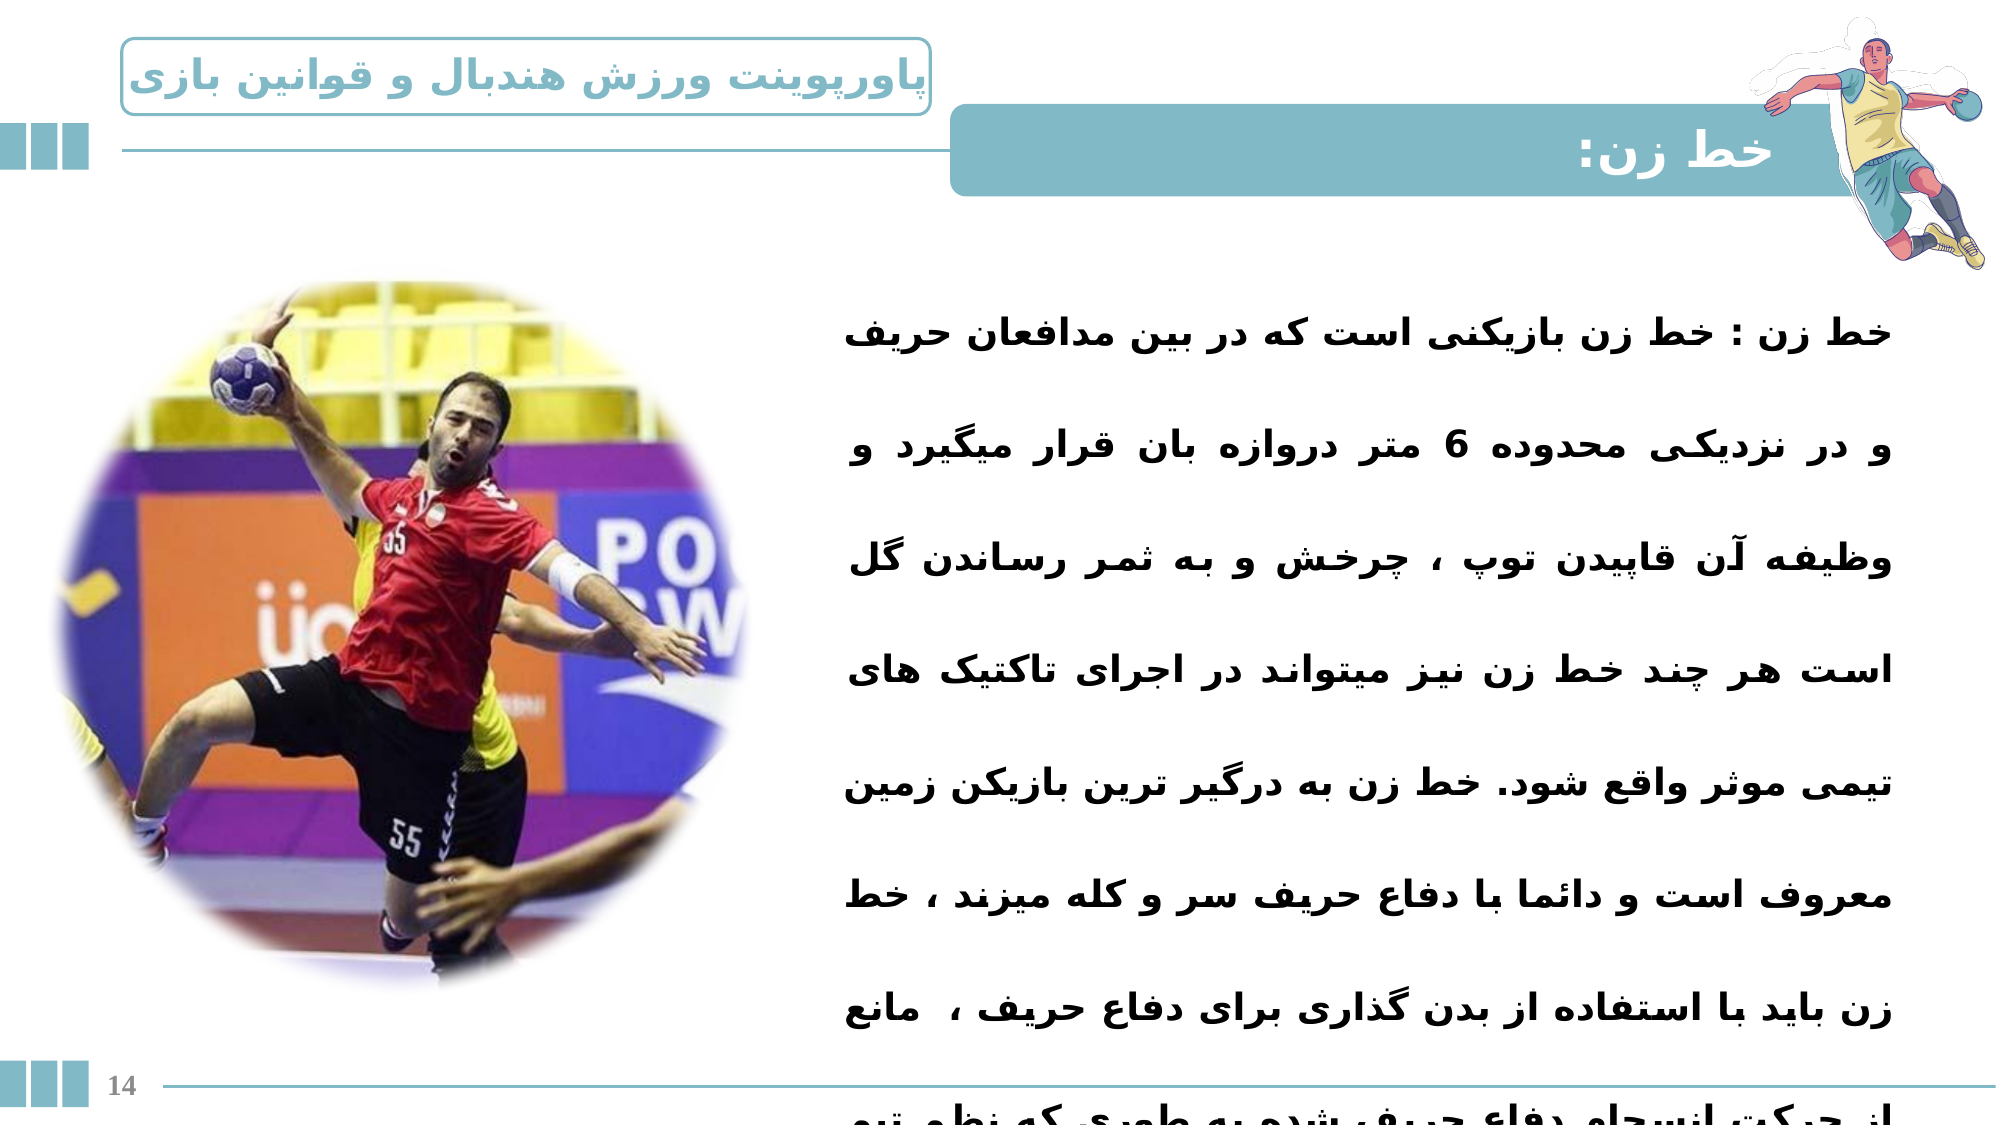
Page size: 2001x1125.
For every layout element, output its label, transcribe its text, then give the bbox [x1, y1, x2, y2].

text_box خط زن : خط زن بازیکنی است که در بین مدافعان حریف و در نزدیکی محدوده 6 متر دروازه بان قرار میگیرد و وظیفه آن قاپیدن توپ ، چرخش و به ثمر رساندن گل است هر چند خط زن نیز میتواند در اجرای تاکتیک های تیمی موثر واقع شود. خط زن به درگیر ترین بازیکن زمین معروف است و دائما با دفاع حریف سر و کله میزند ، خط زن باید با استفاده از بدن گذاری برای دفاع حریف ، مانع از حرکت انسجام دفاع حریف شده به طوری که نظم تیم مقابل را در دفاع بهم ریخته و برای بازیکن های بغل و پخش موقعیت ایجاد کند . [828, 232, 1909, 1125]
picture [45, 261, 754, 998]
slide_number 14 [88, 1053, 156, 1114]
text_box پاورپوینت ورزش هندبال و قوانین بازی [113, 36, 943, 105]
picture [1749, 17, 1985, 270]
text_box خط زن: [1562, 105, 1791, 185]
